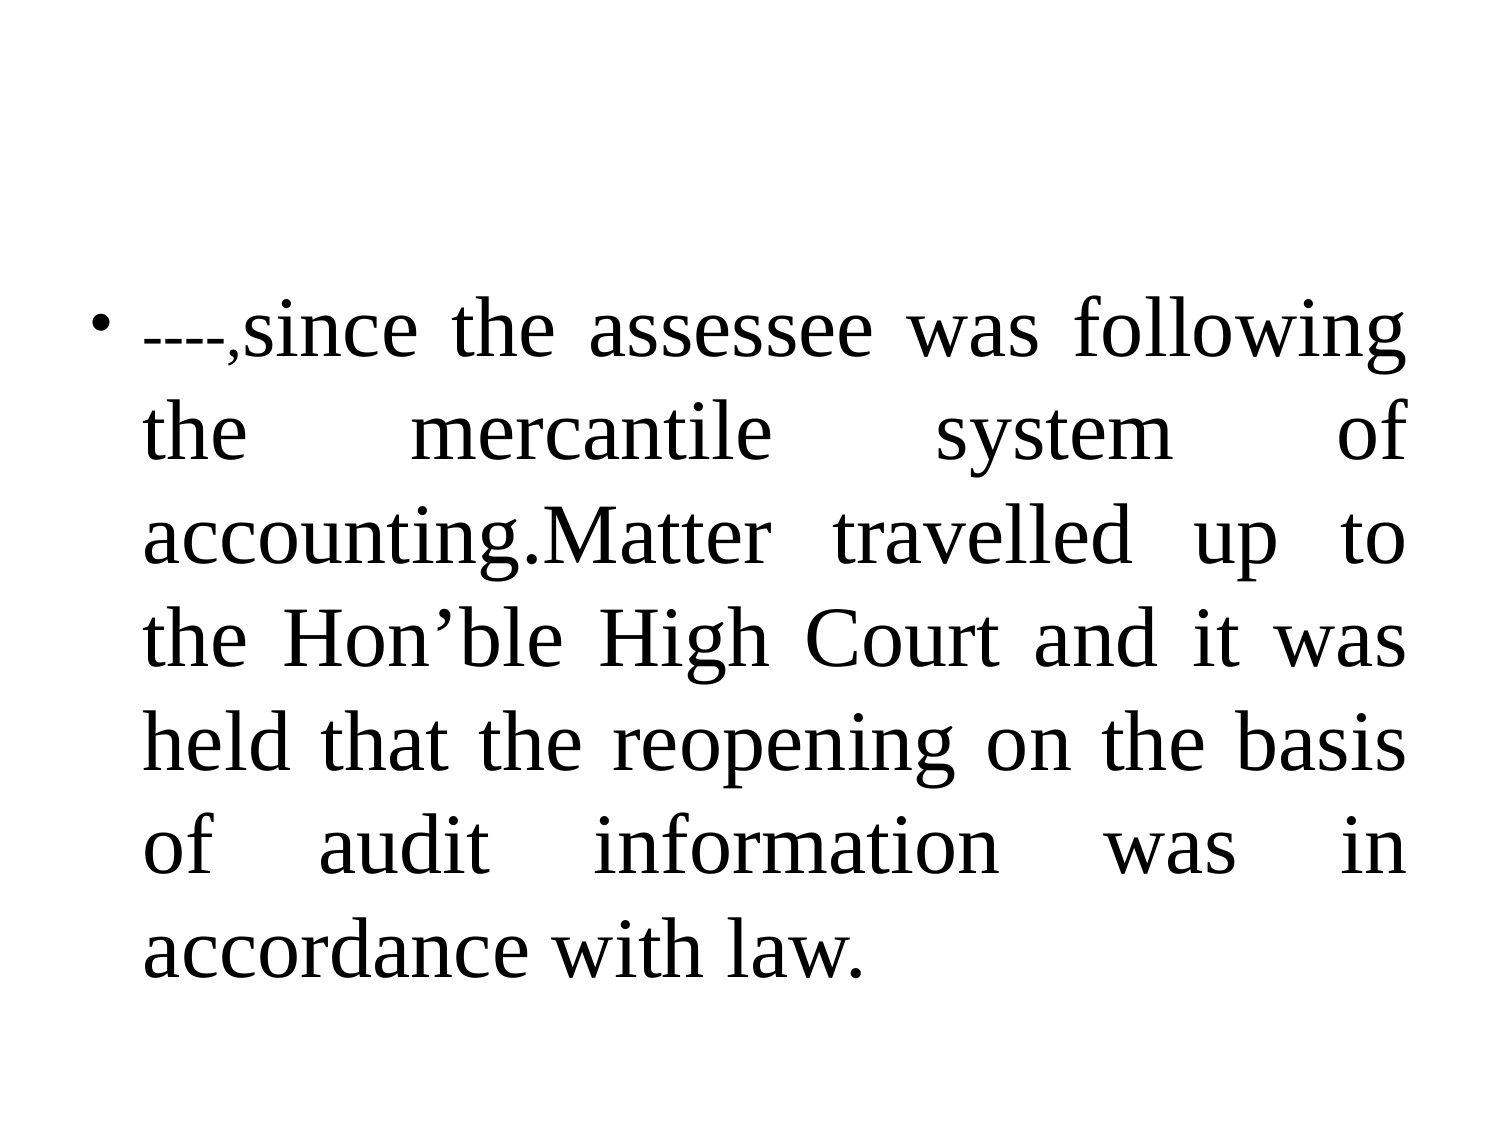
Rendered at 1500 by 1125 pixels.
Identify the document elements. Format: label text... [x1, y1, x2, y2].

list ----,since the assessee was following the mercantile system of accounting.Matter travelled up to the Hon’ble High Court and it was held that the reopening on the basis of audit information was in accordance with law. [75, 262, 1425, 1005]
